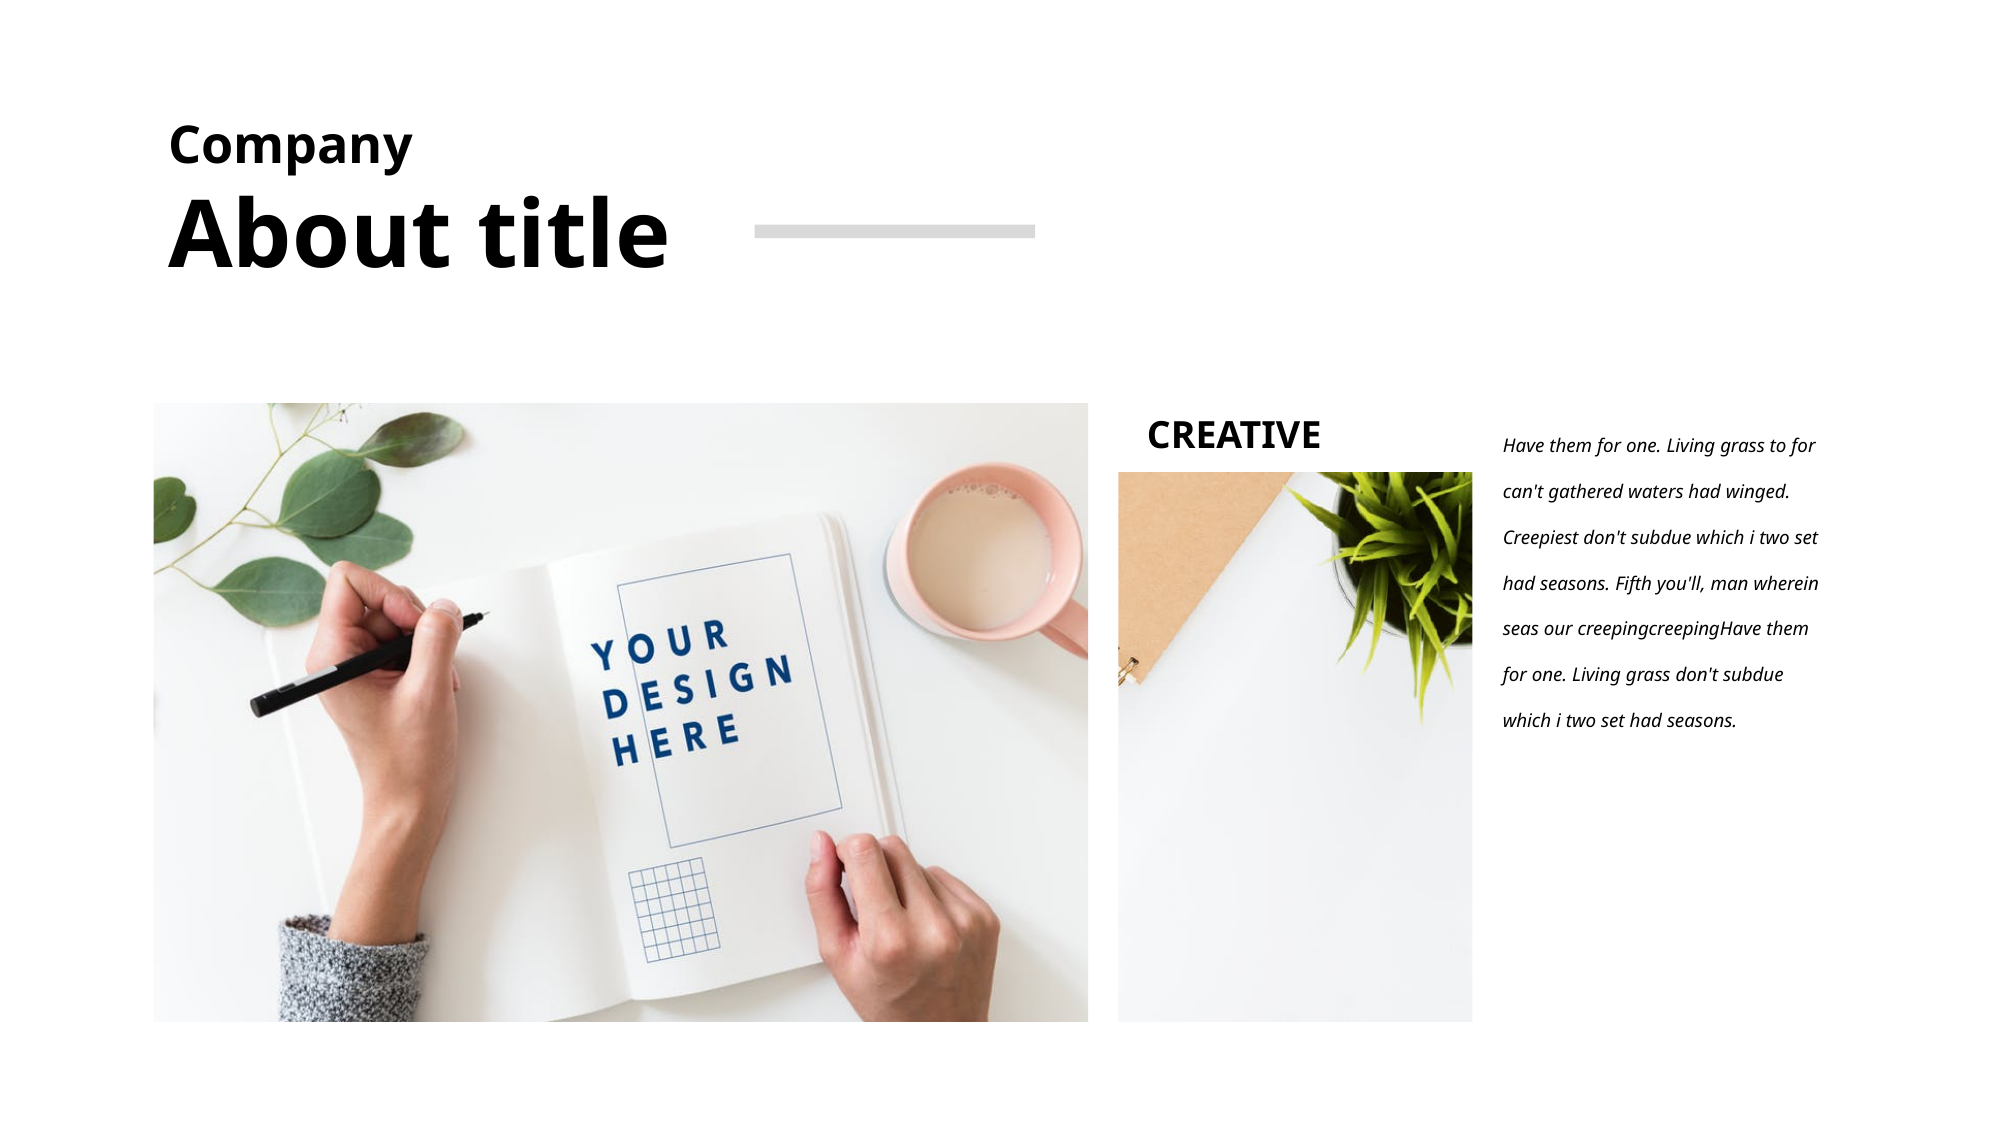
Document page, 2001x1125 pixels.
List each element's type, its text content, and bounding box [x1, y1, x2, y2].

text_box CREATIVE [1132, 403, 1365, 464]
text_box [153, 103, 1035, 295]
picture [153, 403, 1089, 1022]
picture [1118, 471, 1473, 1022]
text_box Have them for one. Living grass to for can't gathered waters had winged. Creepiest don't subdue which i two set had seasons. Fifth you'll, man wherein seas our creepingcreepingHave them for one. Living grass don't subdue which i two set had seasons. [1488, 403, 1843, 739]
